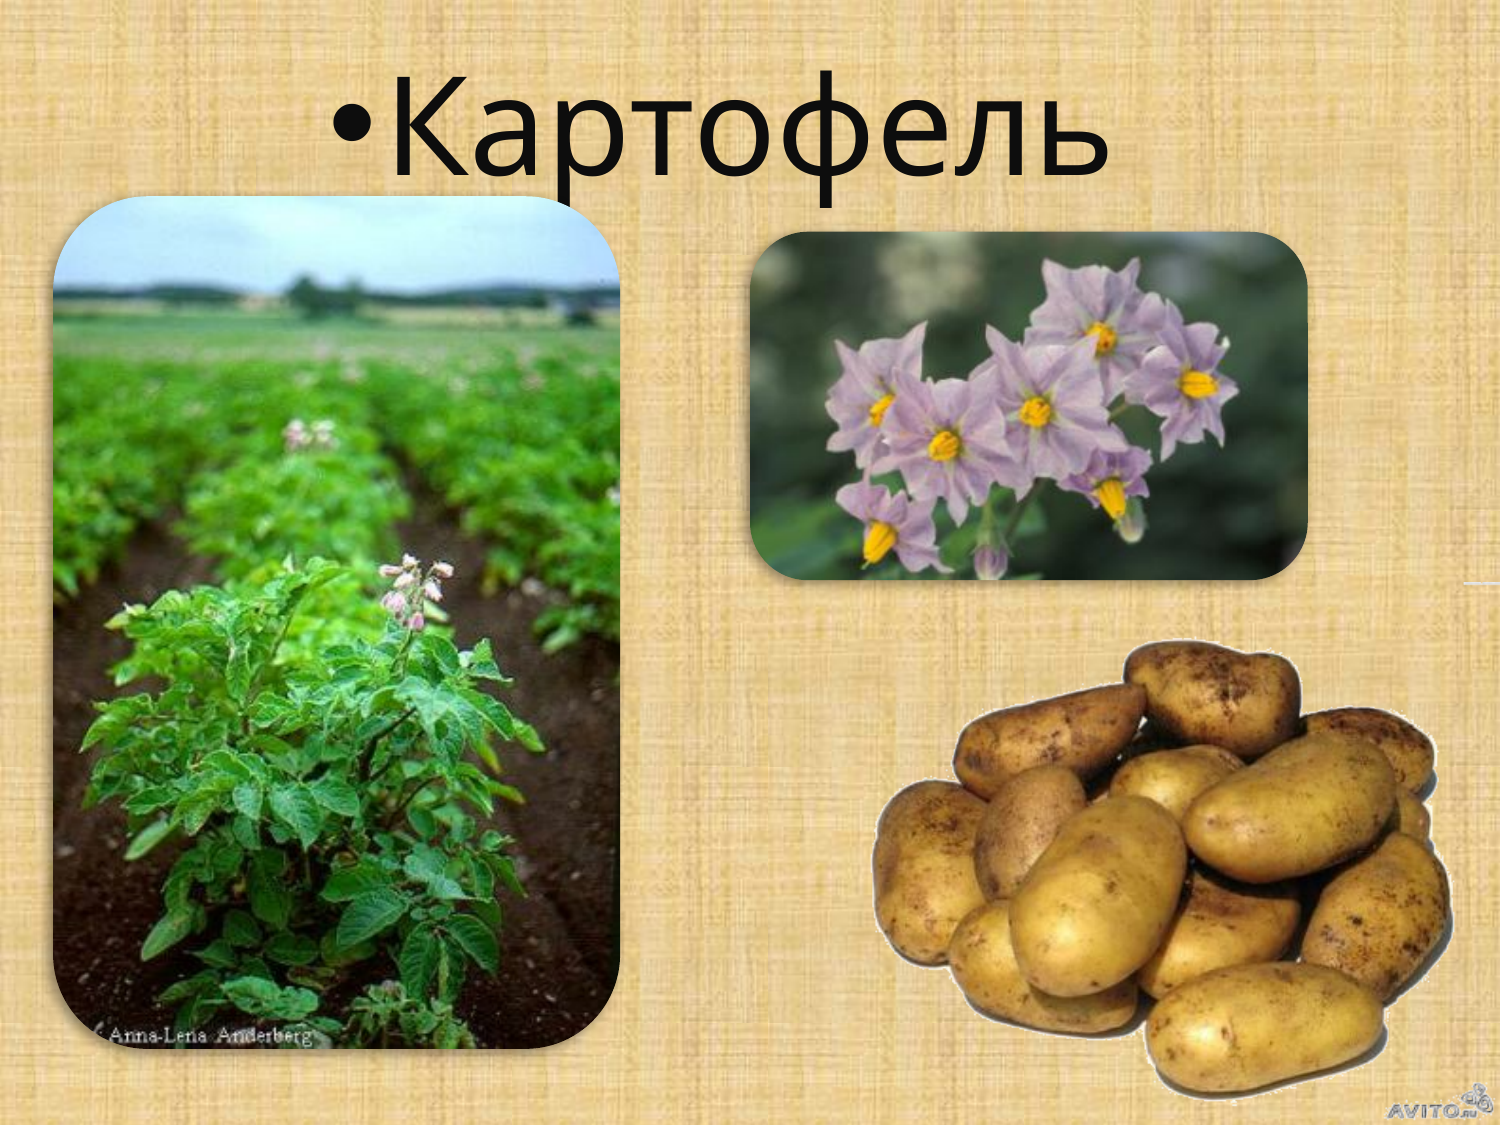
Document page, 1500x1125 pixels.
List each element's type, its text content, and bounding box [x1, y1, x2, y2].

text_box Картофель [64, 31, 1415, 178]
picture [0, 0, 1500, 1125]
